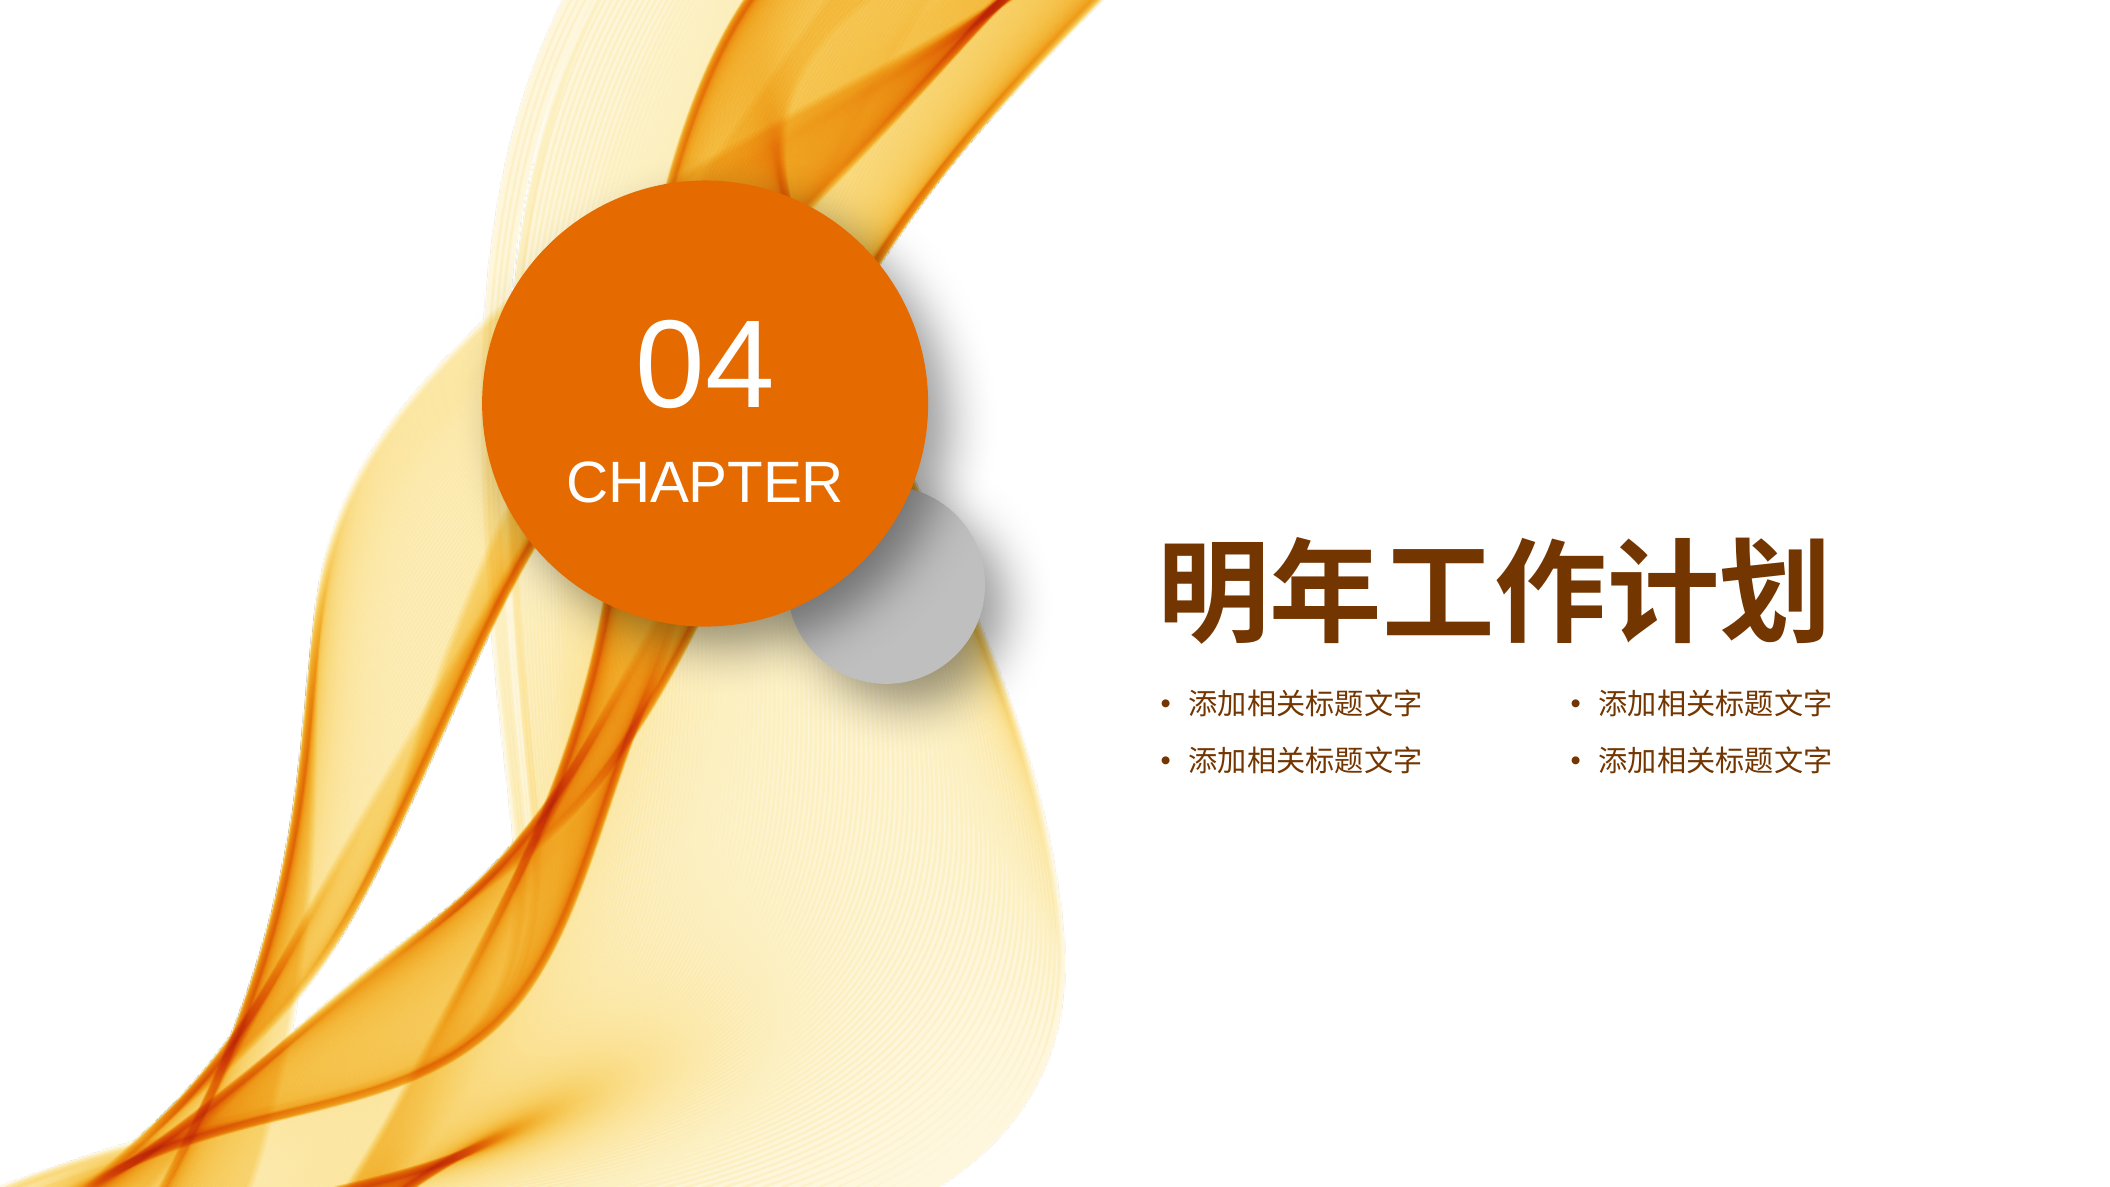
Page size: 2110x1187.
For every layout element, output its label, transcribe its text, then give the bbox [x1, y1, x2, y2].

text_box 添加相关标题文字 [1555, 678, 1856, 728]
text_box 添加相关标题文字 [1145, 735, 1446, 785]
picture [0, 0, 1111, 1187]
text_box 添加相关标题文字 [1145, 678, 1446, 728]
text_box 添加相关标题文字 [1555, 735, 1856, 785]
text_box 明年工作计划 [1157, 521, 1894, 657]
